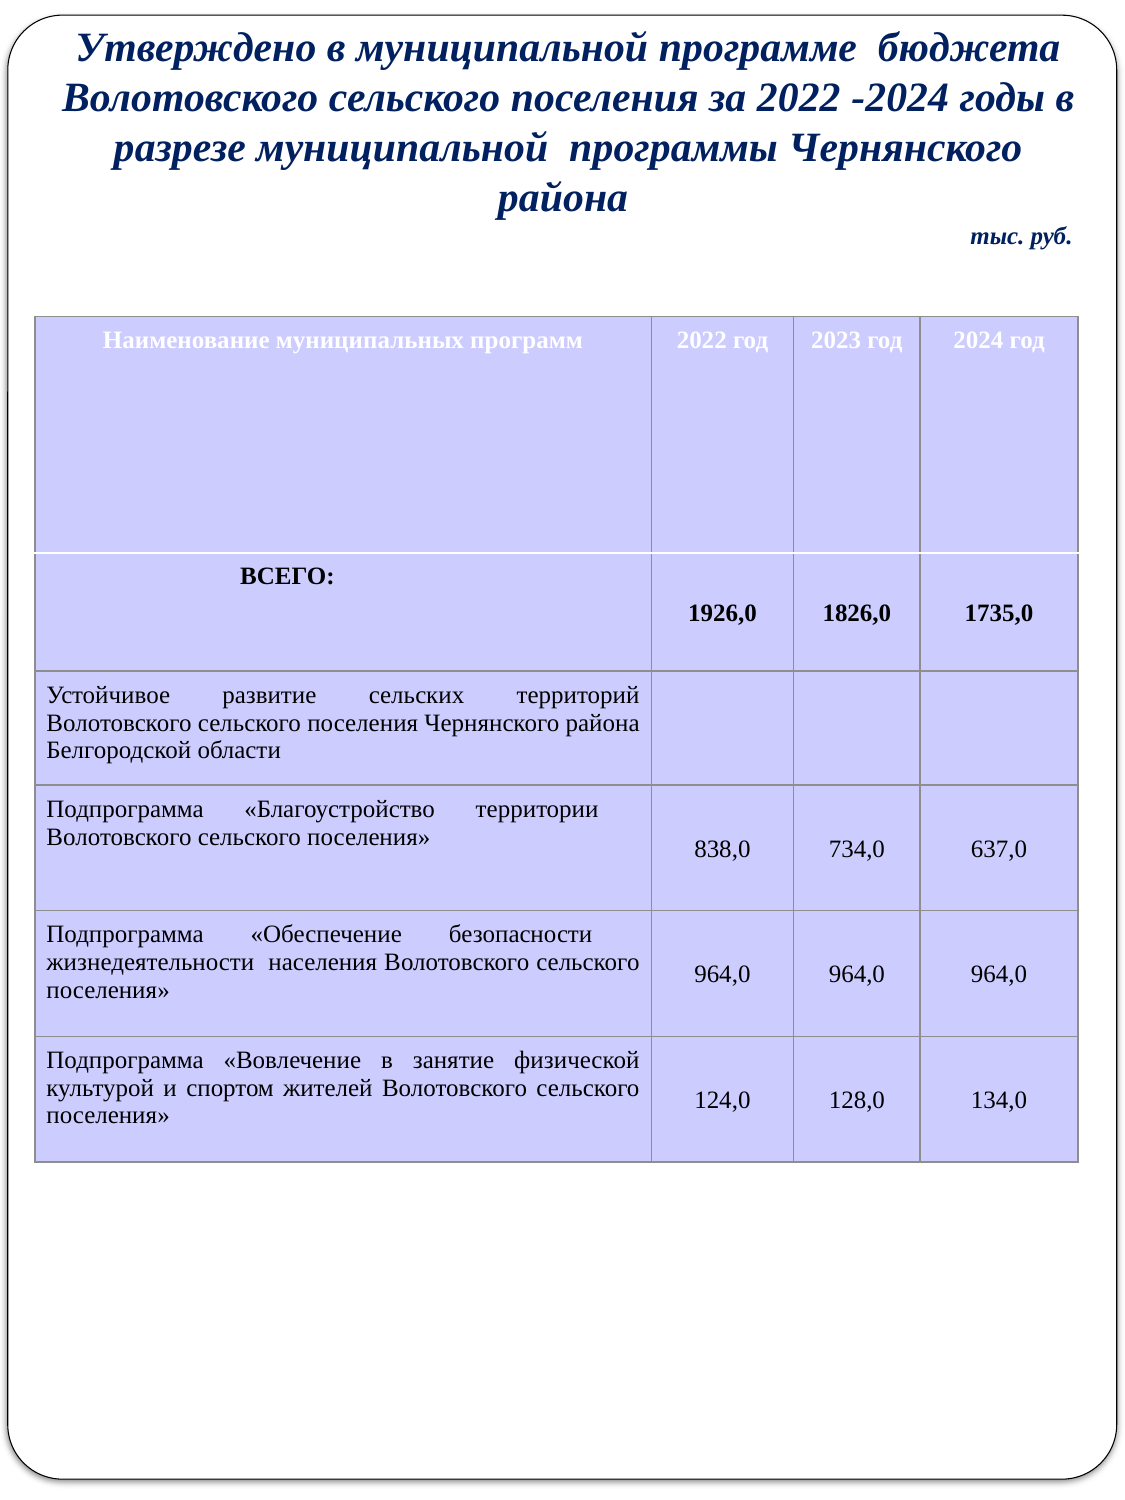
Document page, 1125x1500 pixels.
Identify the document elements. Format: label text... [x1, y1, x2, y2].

table_cell Подпрограмма «Благоустройство территории Волотовского сельского поселения» [36, 786, 651, 910]
table_cell 134,0 [921, 1037, 1077, 1161]
table_cell 734,0 [794, 786, 919, 910]
table_header 2022 год [652, 317, 793, 552]
table_cell Устойчивое развитие сельских территорий Волотовского сельского поселения Чернянского района Белгородской области [36, 672, 651, 784]
table_cell 128,0 [794, 1037, 919, 1161]
table_cell 1826,0 [794, 554, 919, 670]
table_header 2024 год [921, 317, 1077, 552]
table_cell Подпрограмма «Обеспечение безопасности жизнедеятельности населения Волотовского сельского поселения» [36, 911, 651, 1036]
text_box Утверждено в муниципальной программе бюджета Волотовского сельского поселения за 2022 -2024 годы в разрезе муниципальной программы Чернянского района тыс. руб. [42, 12, 1094, 258]
table_cell 1735,0 [921, 554, 1077, 670]
table_cell 838,0 [652, 786, 793, 910]
table_header 2023 год [794, 317, 919, 552]
table_header Наименование муниципальных программ [36, 317, 651, 552]
table_cell Подпрограмма «Вовлечение в занятие физической культурой и спортом жителей Волотовского сельского поселения» [36, 1037, 651, 1161]
table_cell 124,0 [652, 1037, 793, 1161]
table_cell 637,0 [921, 786, 1077, 910]
table_cell 964,0 [652, 911, 793, 1036]
table_cell 964,0 [794, 911, 919, 1036]
table_cell 1926,0 [652, 554, 793, 670]
table_cell [921, 672, 1077, 784]
table_cell [794, 672, 919, 784]
table_cell [652, 672, 793, 784]
table_cell ВСЕГО: [36, 554, 651, 670]
table_cell 964,0 [921, 911, 1077, 1036]
